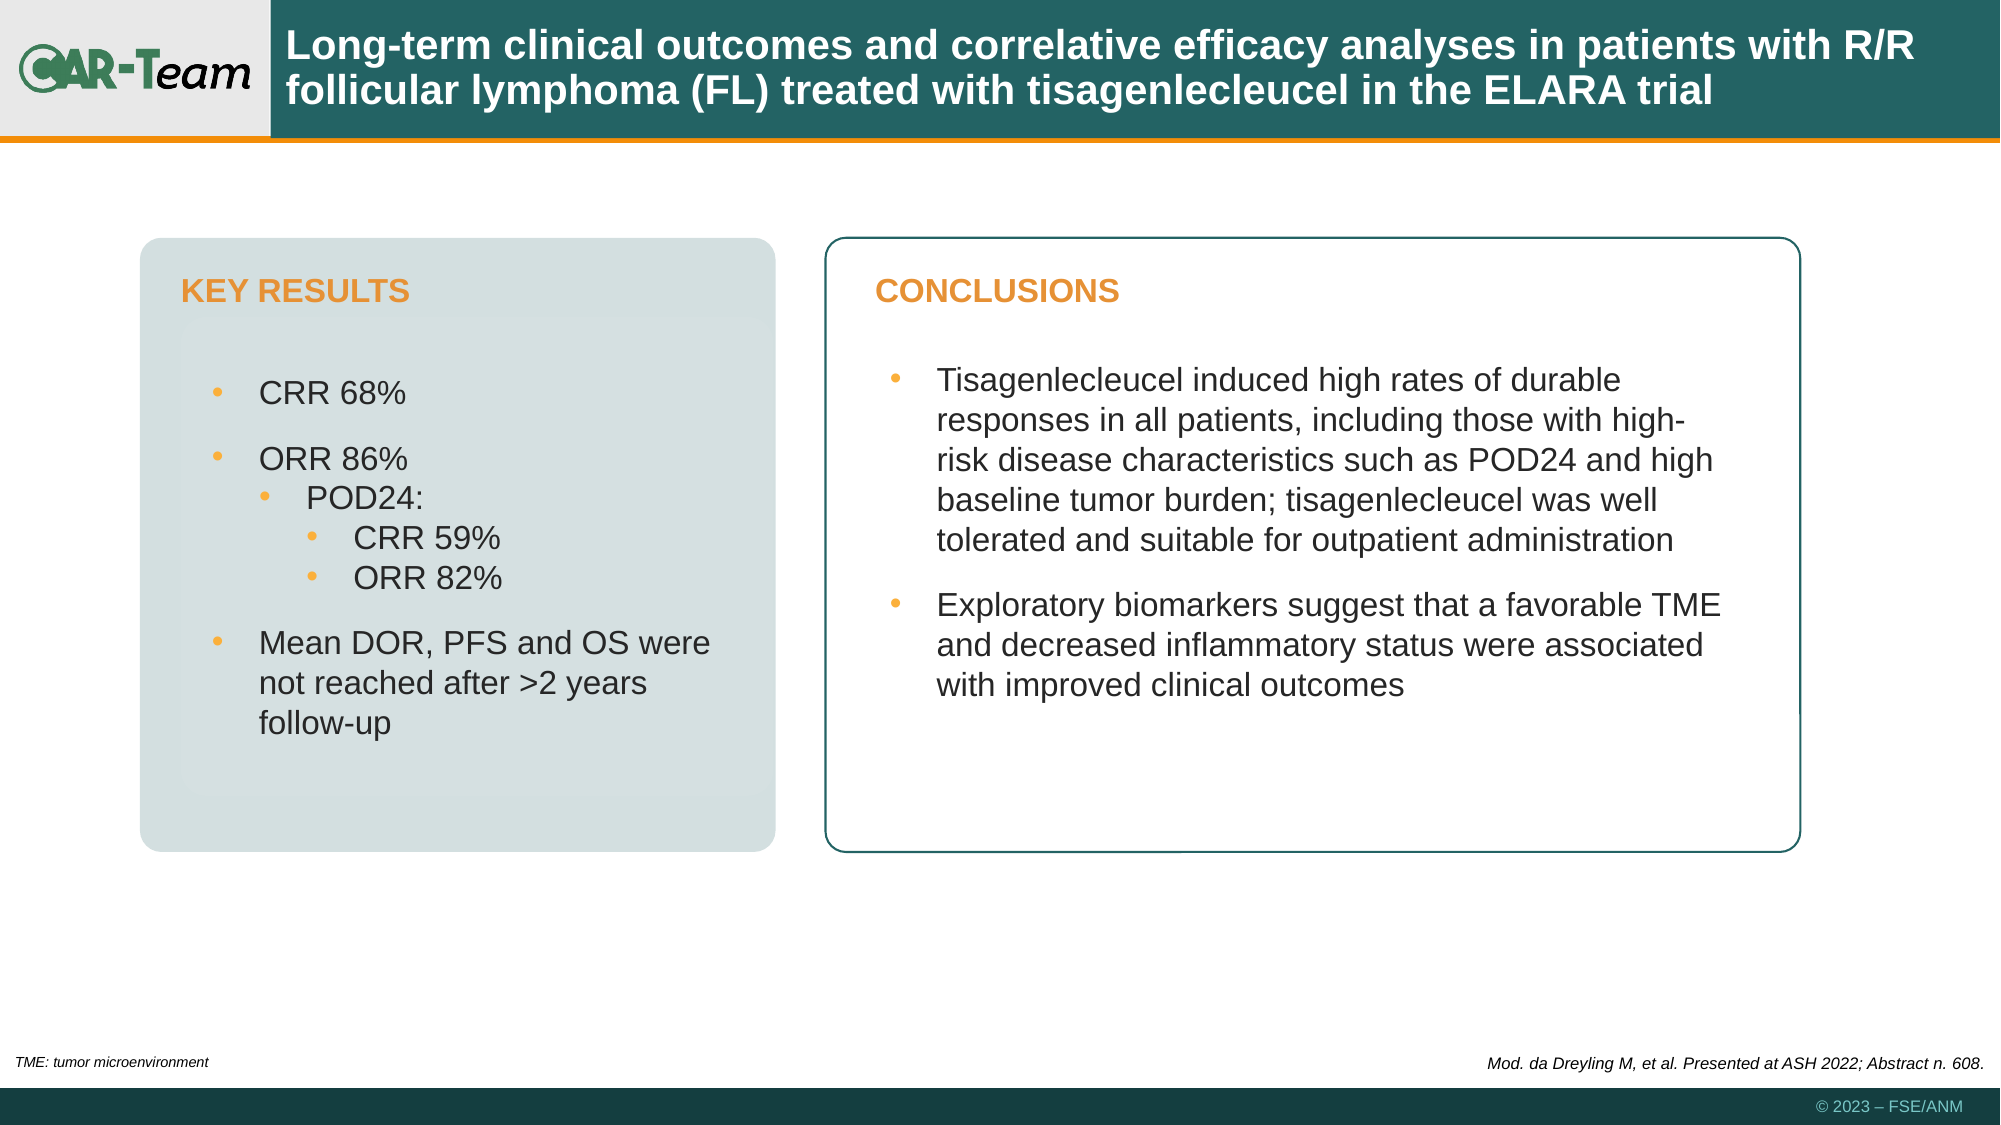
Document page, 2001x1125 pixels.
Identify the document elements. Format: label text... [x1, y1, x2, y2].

text_box Mod. da Dreyling M, et al. Presented at ASH 2022; Abstract n. 608. [1051, 1045, 2000, 1081]
text_box [825, 237, 1801, 852]
text_box TME: tumor microenvironment [0, 1045, 1006, 1078]
picture [19, 44, 250, 93]
title Long-term clinical outcomes and correlative efficacy analyses in patients with R/R follicular lymphoma (FL) treated with tisagenlecleucel in the ELARA trial [270, 0, 2000, 139]
text_box [139, 237, 776, 852]
text_box KEY RESULTS [180, 261, 678, 317]
text_box CRR 68% ORR 86% POD24: CRR 59% ORR 82% Mean DOR, PFS and OS were not reached after >2 years follow-up [180, 316, 774, 796]
